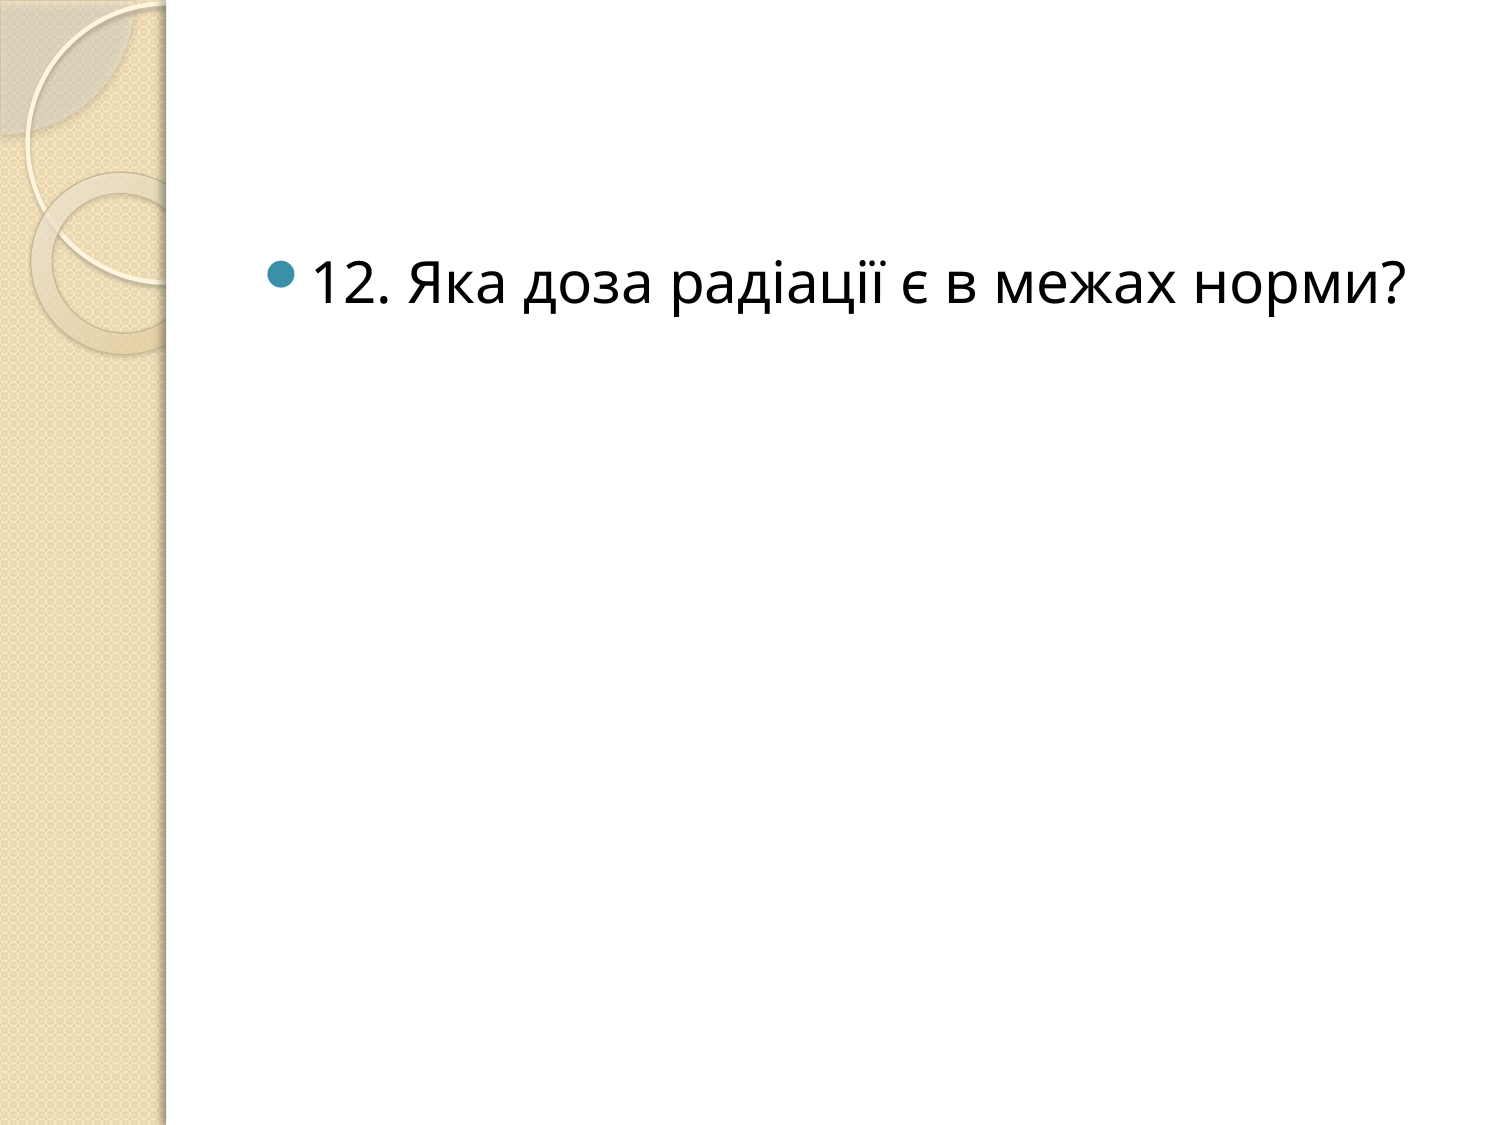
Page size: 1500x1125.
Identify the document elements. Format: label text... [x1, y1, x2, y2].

list 12. Яка доза радіації є в межах норми? [235, 237, 1466, 1025]
